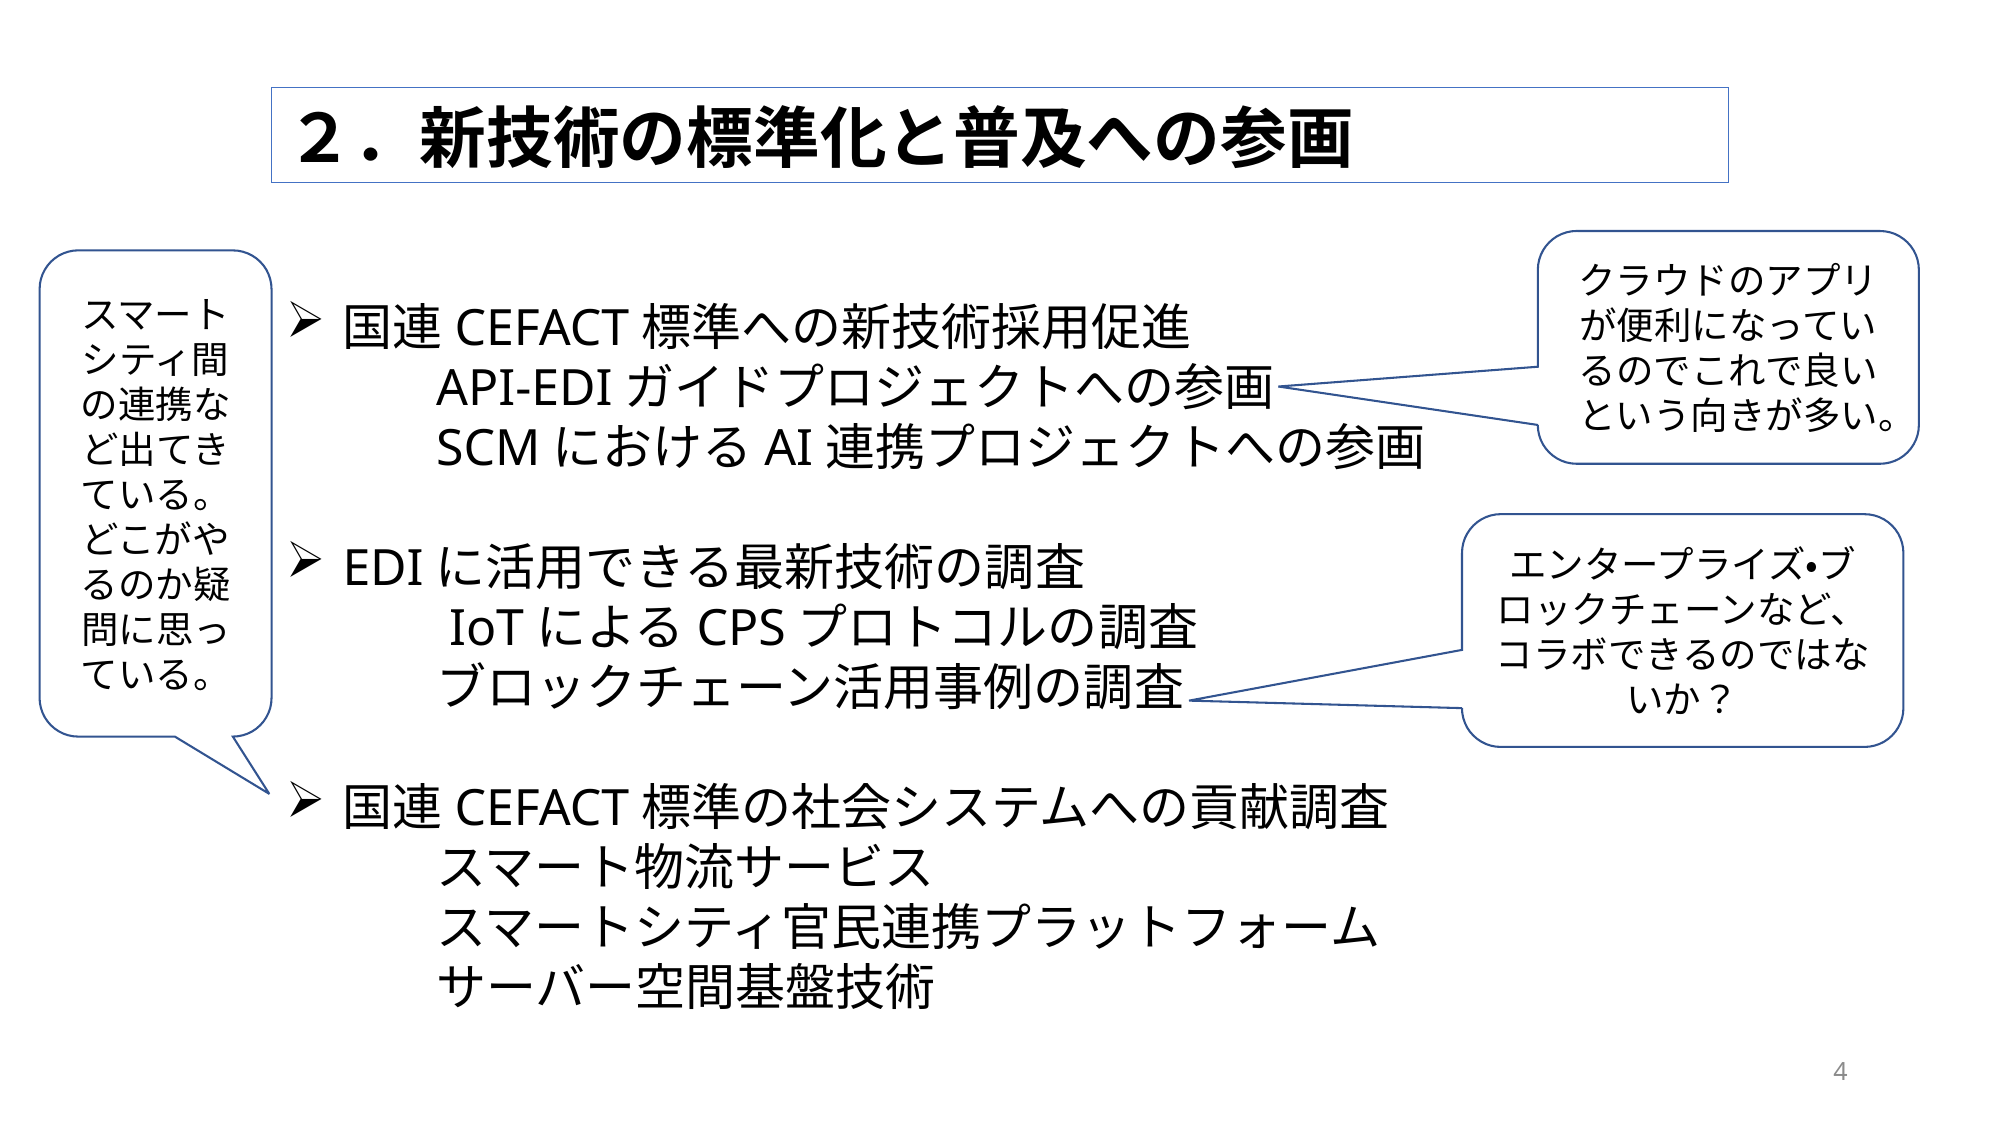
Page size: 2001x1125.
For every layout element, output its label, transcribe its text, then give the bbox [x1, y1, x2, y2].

text_box クラウドのアプリが便利になっているのでこれで良いという向きが多い。 [1278, 229, 1920, 465]
slide_number 4 [1412, 1042, 1863, 1103]
text_box エンタープライズ・ブロックチェーンなど、コラボできるのではないか？ [1188, 513, 1905, 748]
text_box ２．新技術の標準化と普及への参画 [271, 87, 1729, 183]
text_box スマートシティ間の連携など出てきている。どこがやるのか疑問に思っている。 [38, 249, 273, 795]
text_box 国連CEFACT標準への新技術採用促進 API-EDIガイドプロジェクトへの参画 SCMにおけるAI連携プロジェクトへの参画 EDIに活用できる最新技術の調査 IoTによるCPSプロトコルの調査 ブロックチェーン活用事例の調査 国連CEFACT標準の社会システムへの貢献調査 スマート物流サービス スマートシティ官民連携プラットフォーム サーバー空間基盤技術 [271, 287, 1700, 1023]
